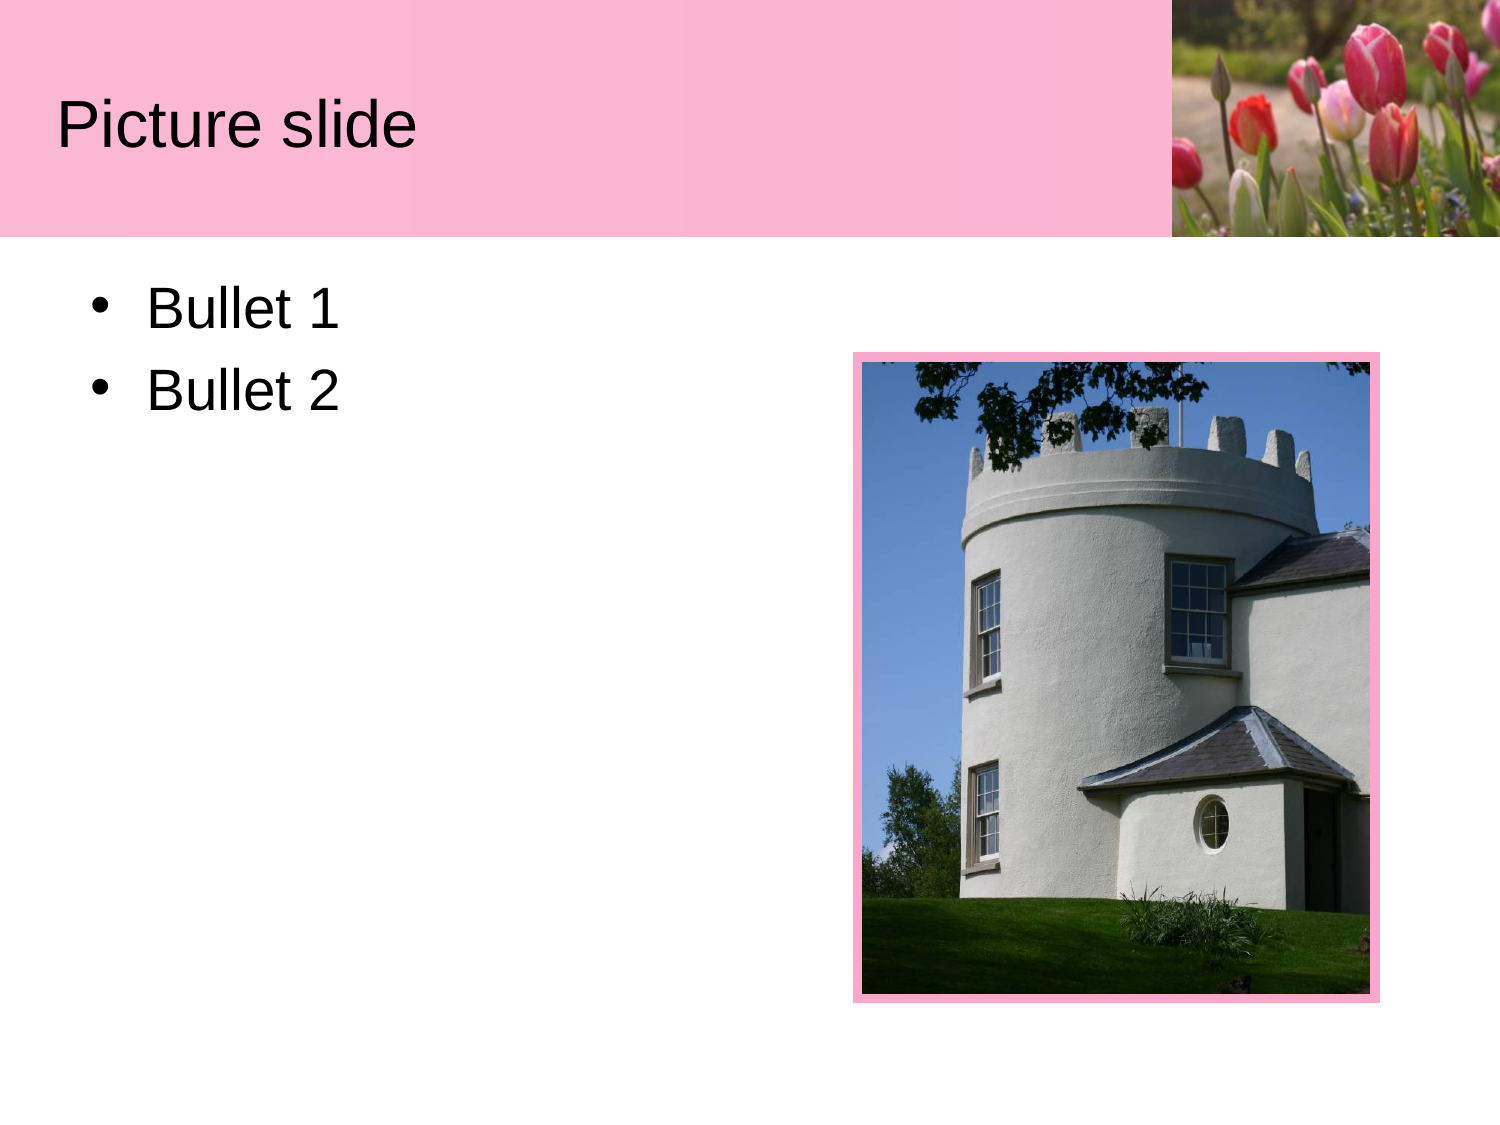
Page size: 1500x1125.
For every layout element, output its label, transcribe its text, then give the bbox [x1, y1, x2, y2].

title Picture slide [41, 45, 1164, 197]
picture [1172, 0, 1500, 237]
picture [861, 361, 1371, 994]
list Bullet 1 Bullet 2 [75, 262, 736, 1005]
